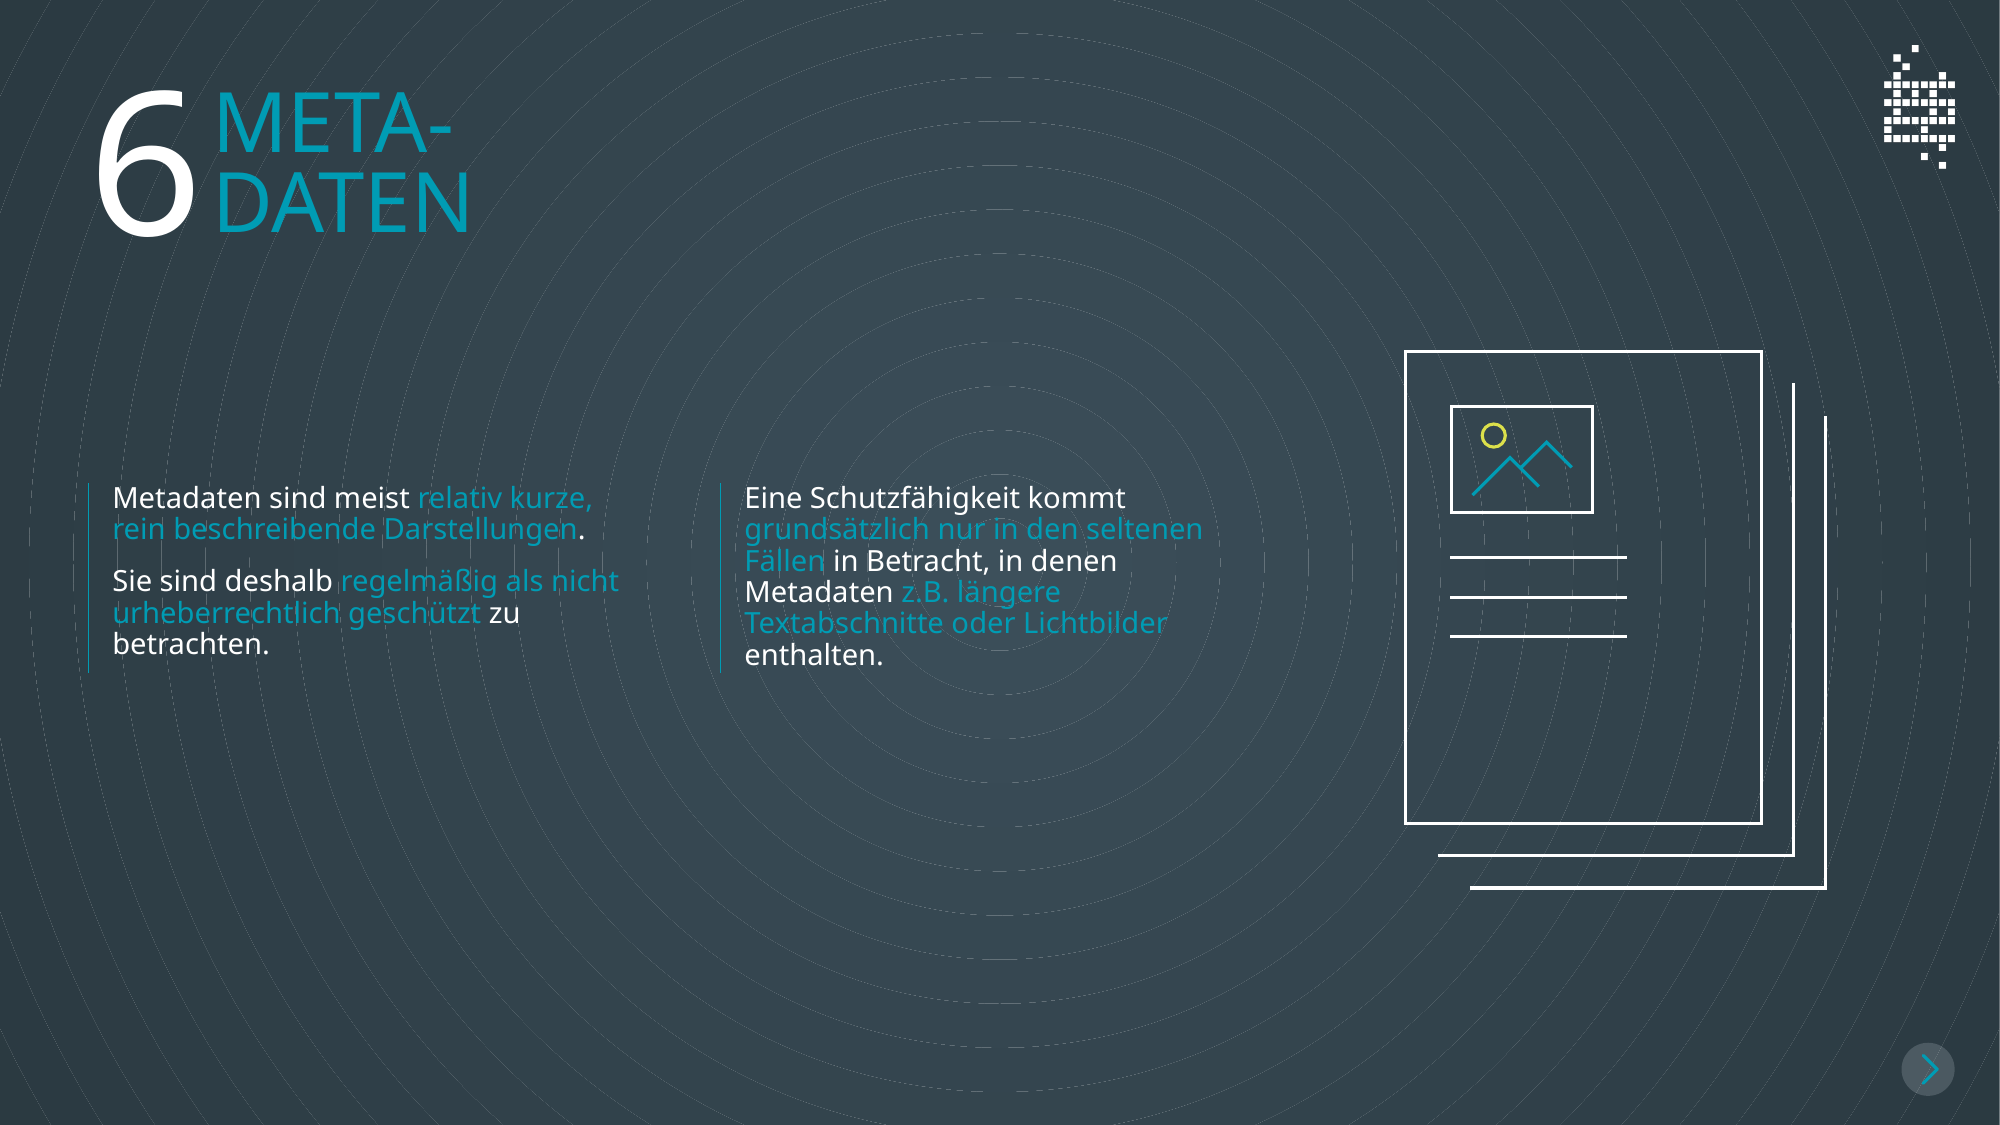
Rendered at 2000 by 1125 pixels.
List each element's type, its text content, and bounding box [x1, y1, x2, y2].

picture [1884, 45, 1955, 169]
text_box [1437, 383, 1969, 853]
text_box [0, 0, 2000, 1125]
list Eine Schutzfähigkeit kommt grundsätzlich nur in den seltenen Fällen in Betracht, in denen Metadaten z.B. längere Textabschnitte oder Lichtbilder enthalten. [720, 483, 1279, 985]
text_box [1405, 310, 1969, 821]
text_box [1901, 1042, 1955, 1097]
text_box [1469, 415, 1969, 885]
list Metadaten sind meist relativ kurze, rein beschreibende Darstellungen. Sie sind deshalb regelmäßig als nicht urheberrechtlich geschützt zu betrachten. [88, 483, 647, 985]
title Meta- daten [88, 88, 1911, 402]
text_box 6 [88, 35, 325, 251]
